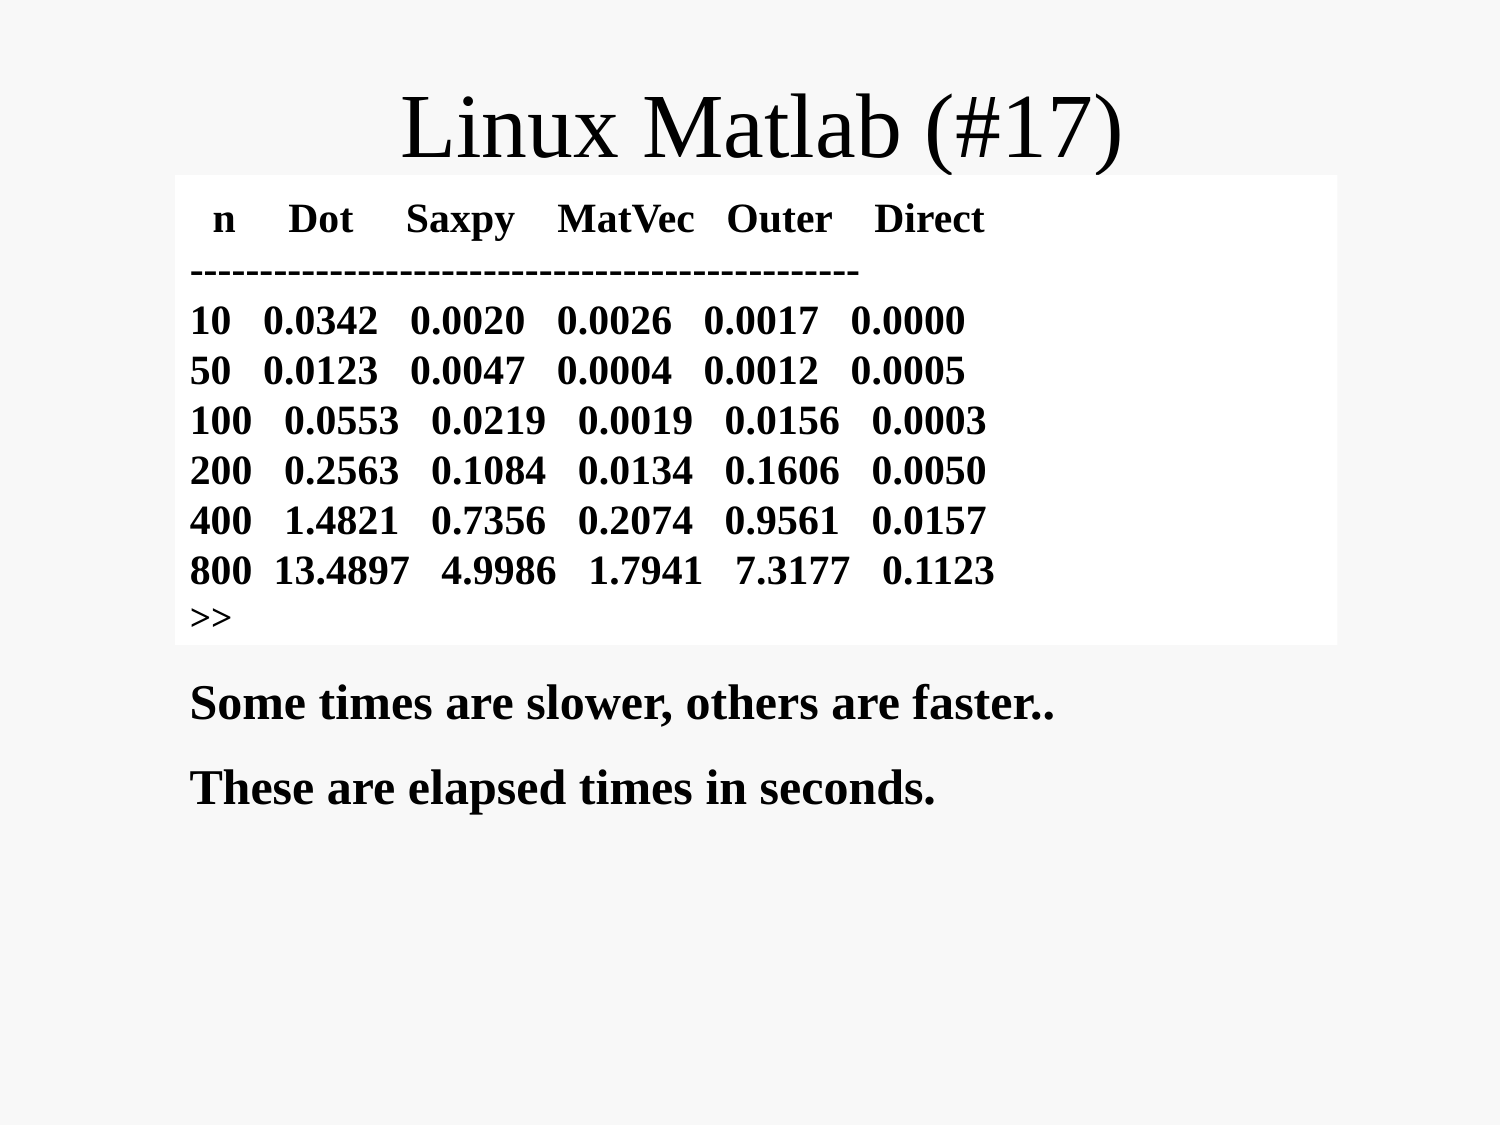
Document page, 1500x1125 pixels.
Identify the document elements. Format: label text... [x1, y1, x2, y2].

title Linux Matlab (#17) (running MatBench from text) [124, 62, 1401, 251]
text_box Some times are slower, others are faster.. These are elapsed times in seconds. [174, 662, 1313, 823]
text_box n Dot Saxpy MatVec Outer Direct ------------------------------------------------ 10 0.0342 0.0020 0.0026 0.0017 0.0000 50 0.0123 0.0047 0.0004 0.0012 0.0005 100 0.0553 0.0219 0.0019 0.0156 0.0003 200 0.2563 0.1084 0.0134 0.1606 0.0050 400 1.4821 0.7356 0.2074 0.9561 0.0157 800 13.4897 4.9986 1.7941 7.3177 0.1123 >> [174, 174, 1338, 645]
